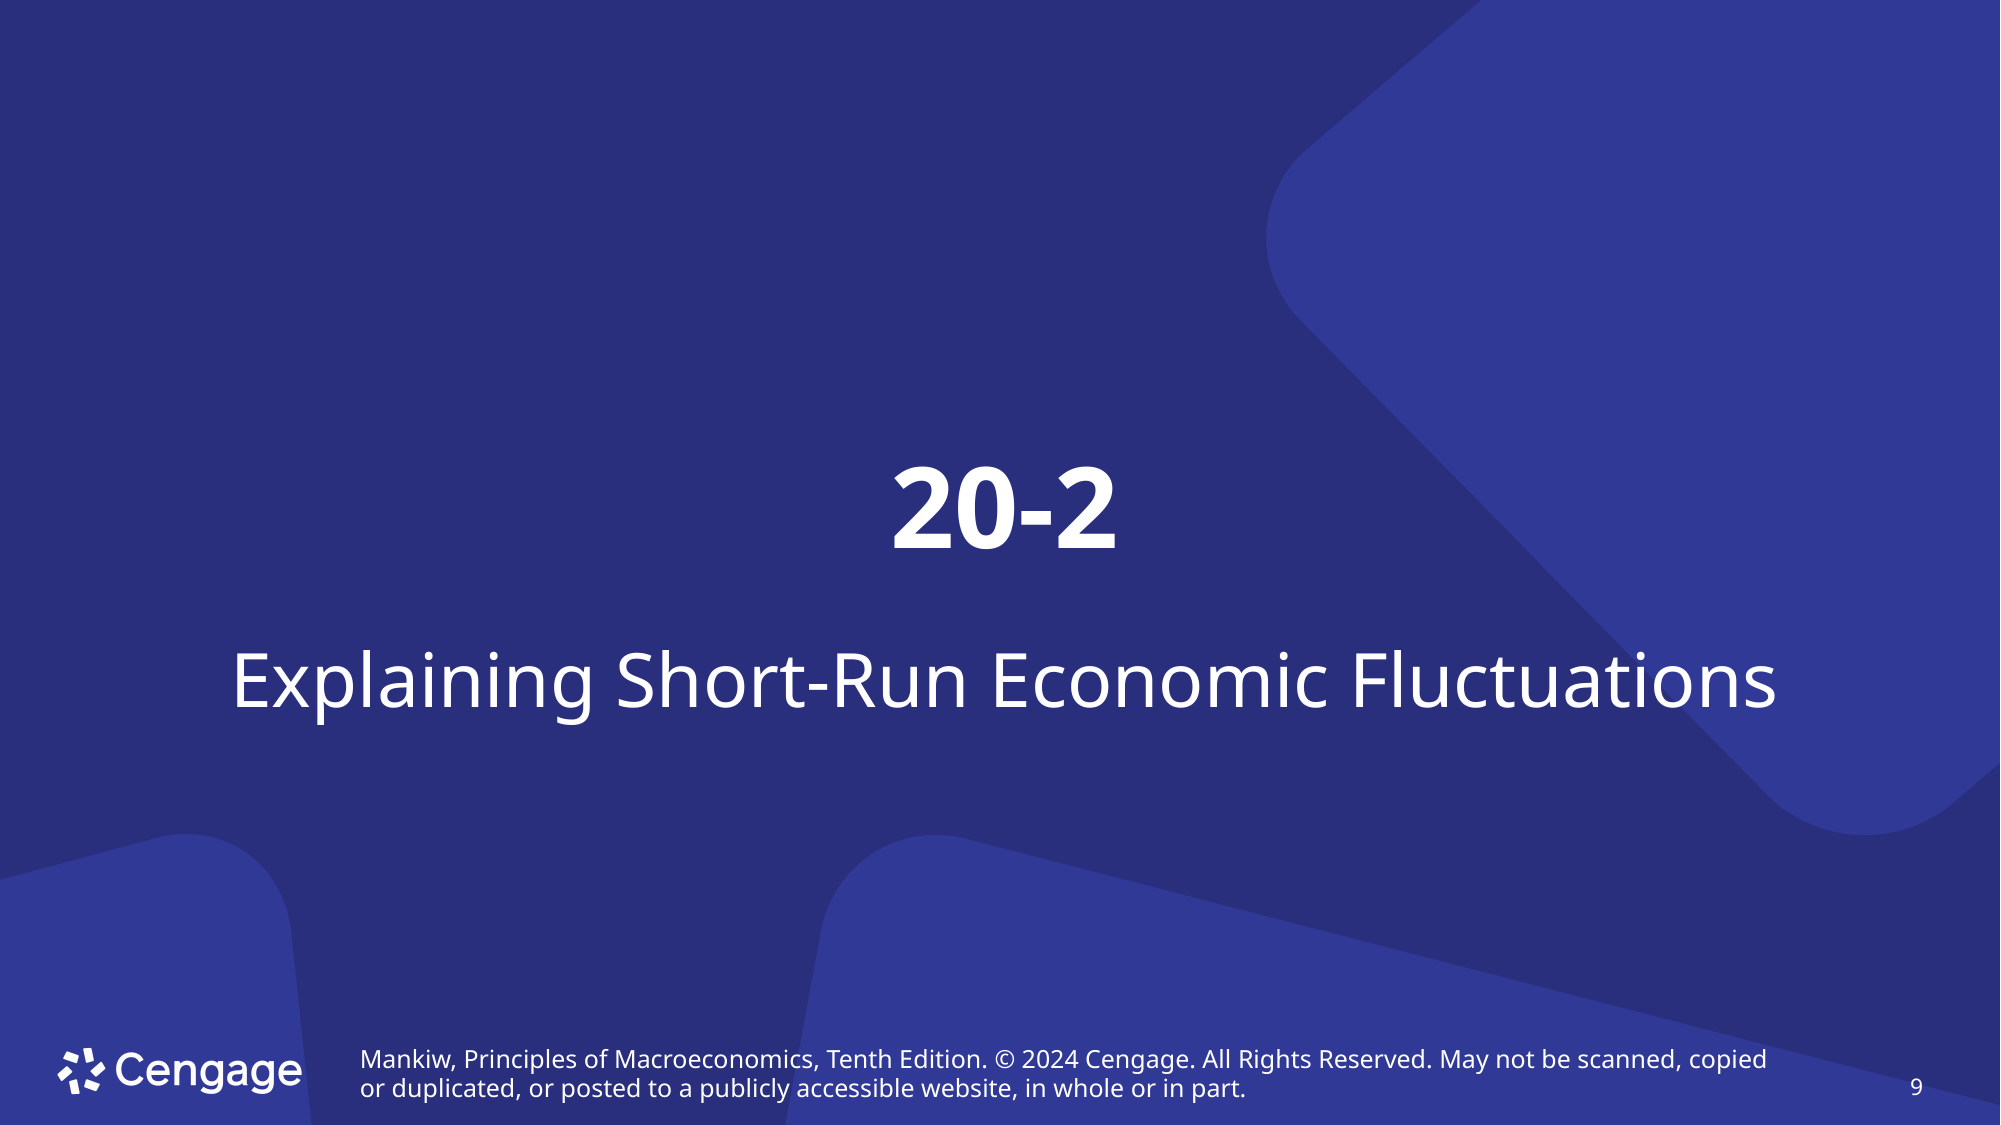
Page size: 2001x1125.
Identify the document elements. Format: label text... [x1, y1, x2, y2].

subtitle Explaining Short-Run Economic Fluctuations [150, 624, 1860, 859]
picture [0, 0, 2000, 1125]
title 20-2 [150, 189, 1860, 581]
